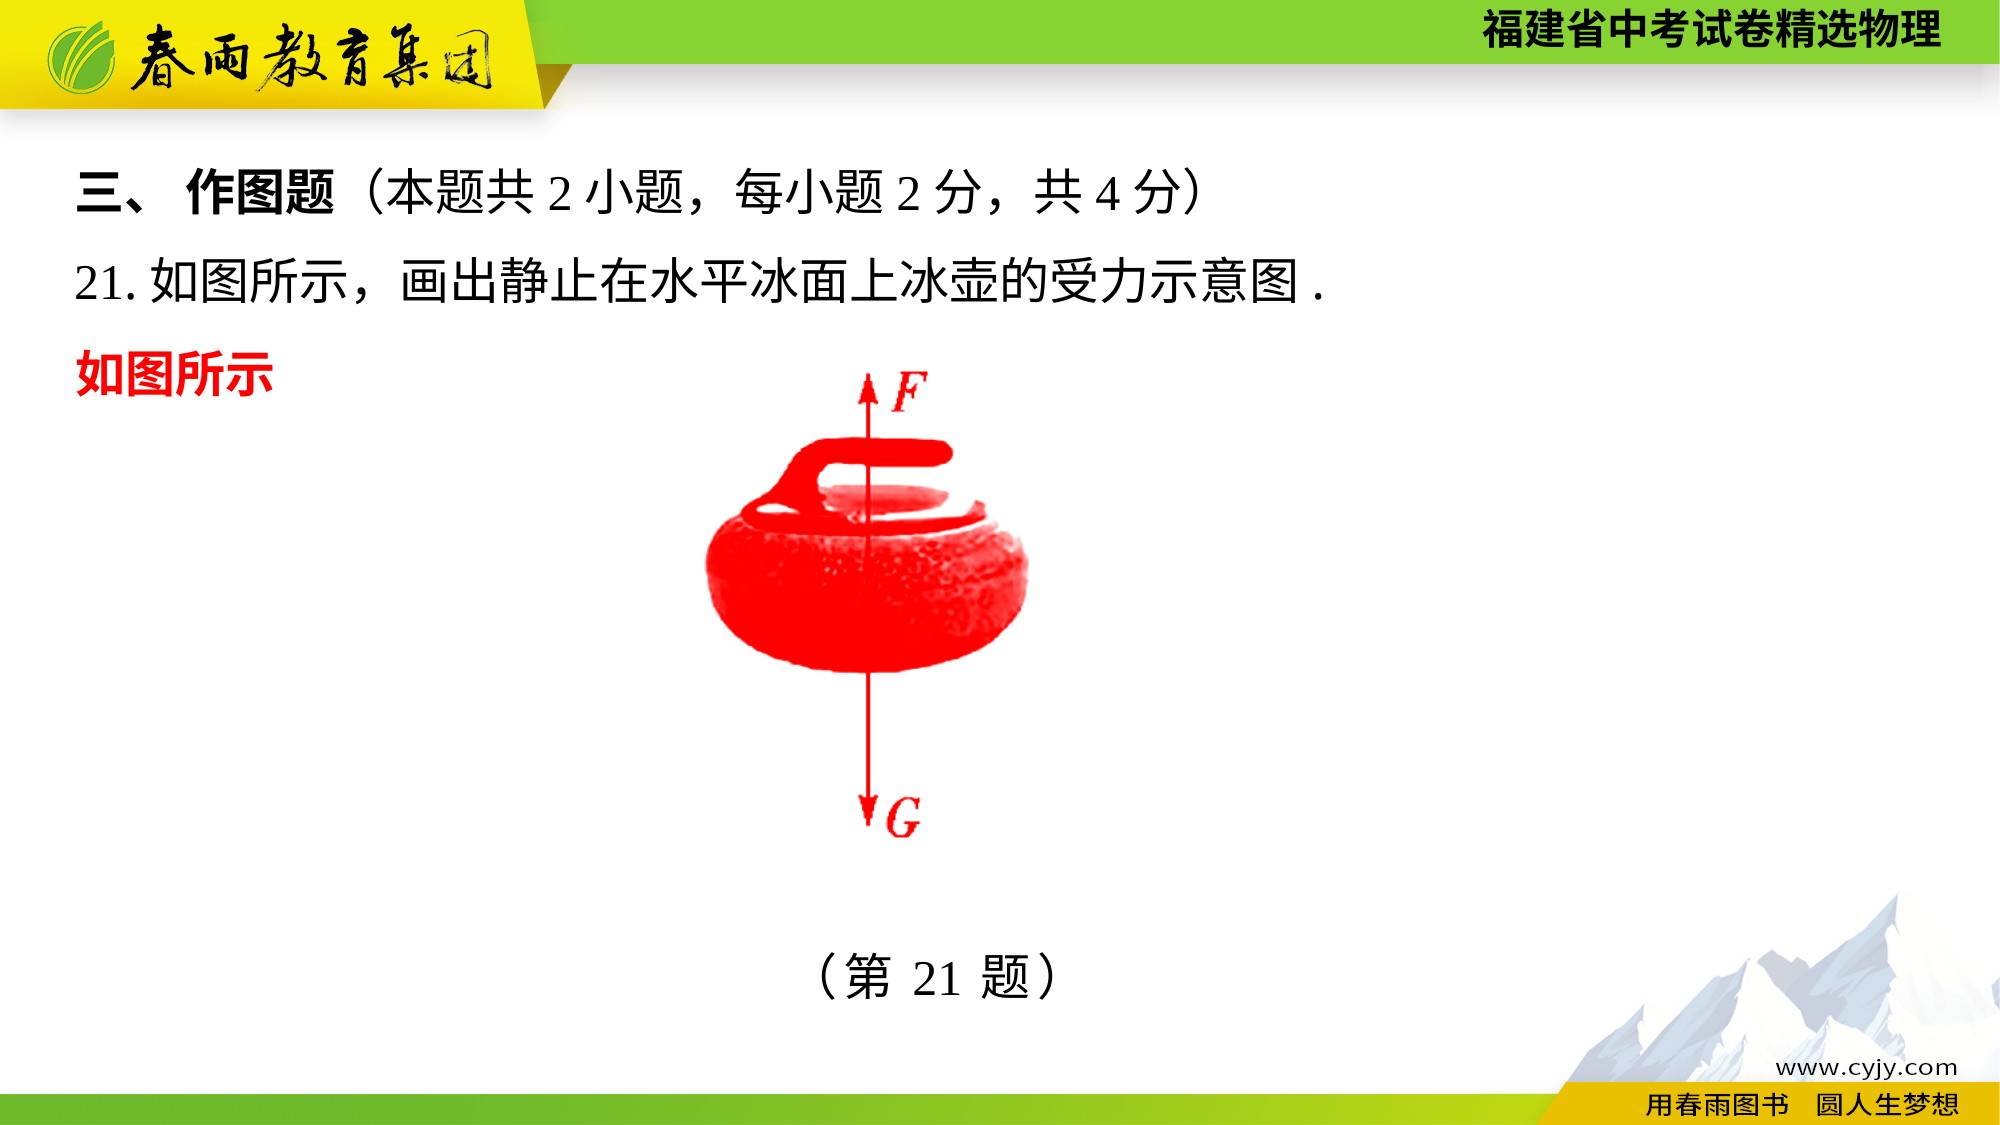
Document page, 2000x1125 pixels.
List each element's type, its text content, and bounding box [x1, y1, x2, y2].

picture [0, 0, 2000, 1125]
text_box （第21题） [772, 908, 1103, 1014]
list 三、 作图题（本题共2小题，每小题2分，共4分） 21.如图所示，画出静止在水平冰面上冰壶的受力示意图. [59, 122, 1944, 308]
text_box 如图所示 [60, 304, 291, 410]
